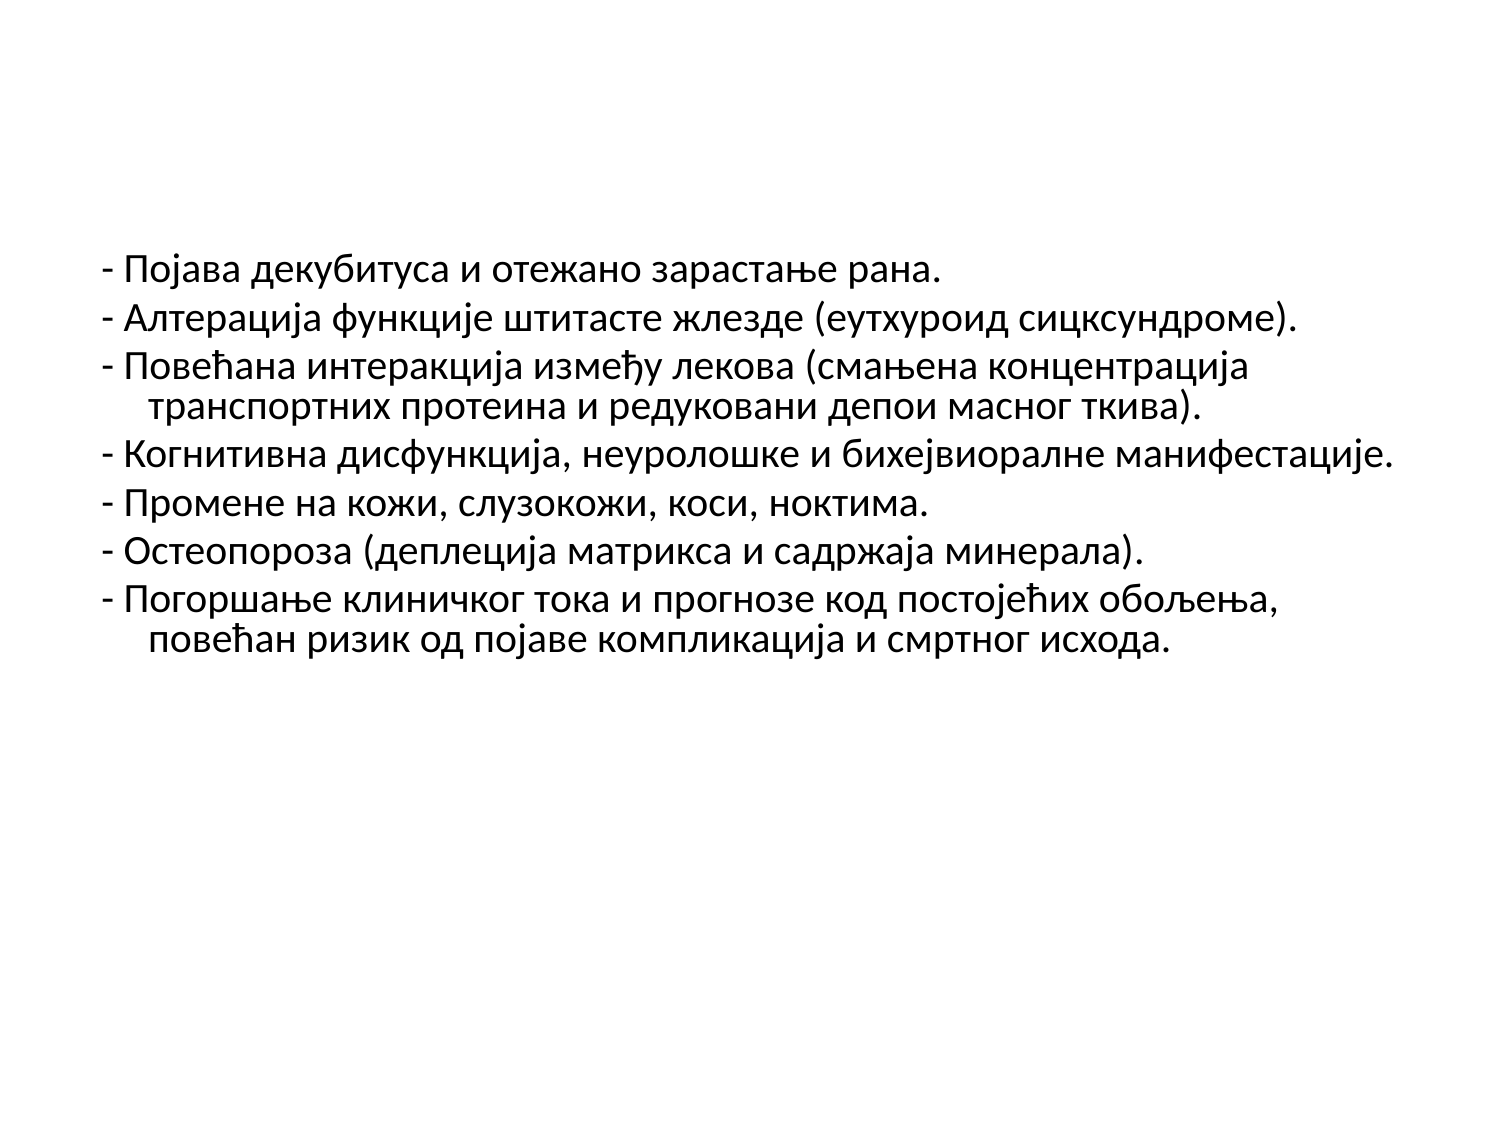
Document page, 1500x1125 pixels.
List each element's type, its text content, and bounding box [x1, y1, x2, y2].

list - Појава декубитуса и отежано зарастање рана. - Алтерација функције штитасте жлезде (еутхyроид сицксyндроме). - Повећана интеракција између лекова (смањена концентрација транспортних протеина и редуковани депои масног ткива). - Когнитивна дисфункција, неуролошке и бихејвиоралне манифестације. - Промене на кожи, слузокожи, коси, ноктима. - Остеопороза (деплеција матрикса и садржаја минерала). - Погоршање клиничког тока и прогнозе код постојећих обољења, повећан ризик од појаве компликација и смртног исхода. [76, 243, 1427, 986]
